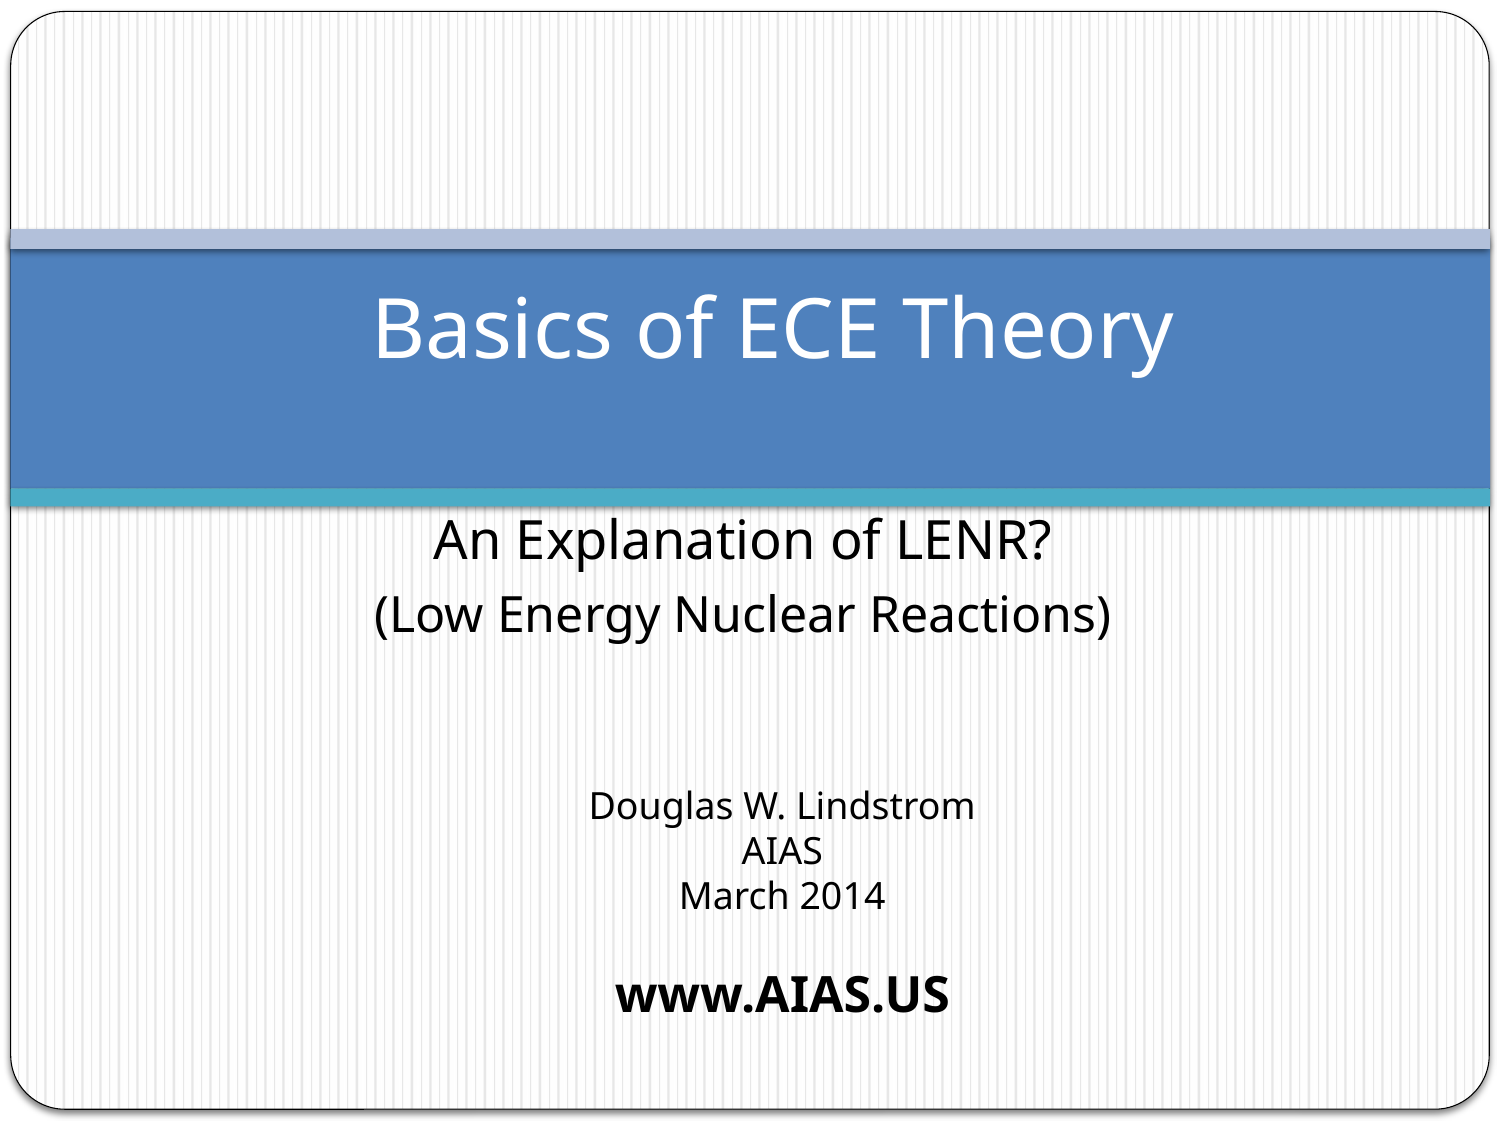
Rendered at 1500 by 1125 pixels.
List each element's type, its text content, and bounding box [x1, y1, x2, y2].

title Basics of ECE Theory [135, 208, 1411, 450]
text_box Douglas W. Lindstrom AIAS March 2014 www.AIAS.US [407, 775, 1158, 1030]
subtitle An Explanation of LENR? (Low Energy Nuclear Reactions) [218, 450, 1269, 721]
